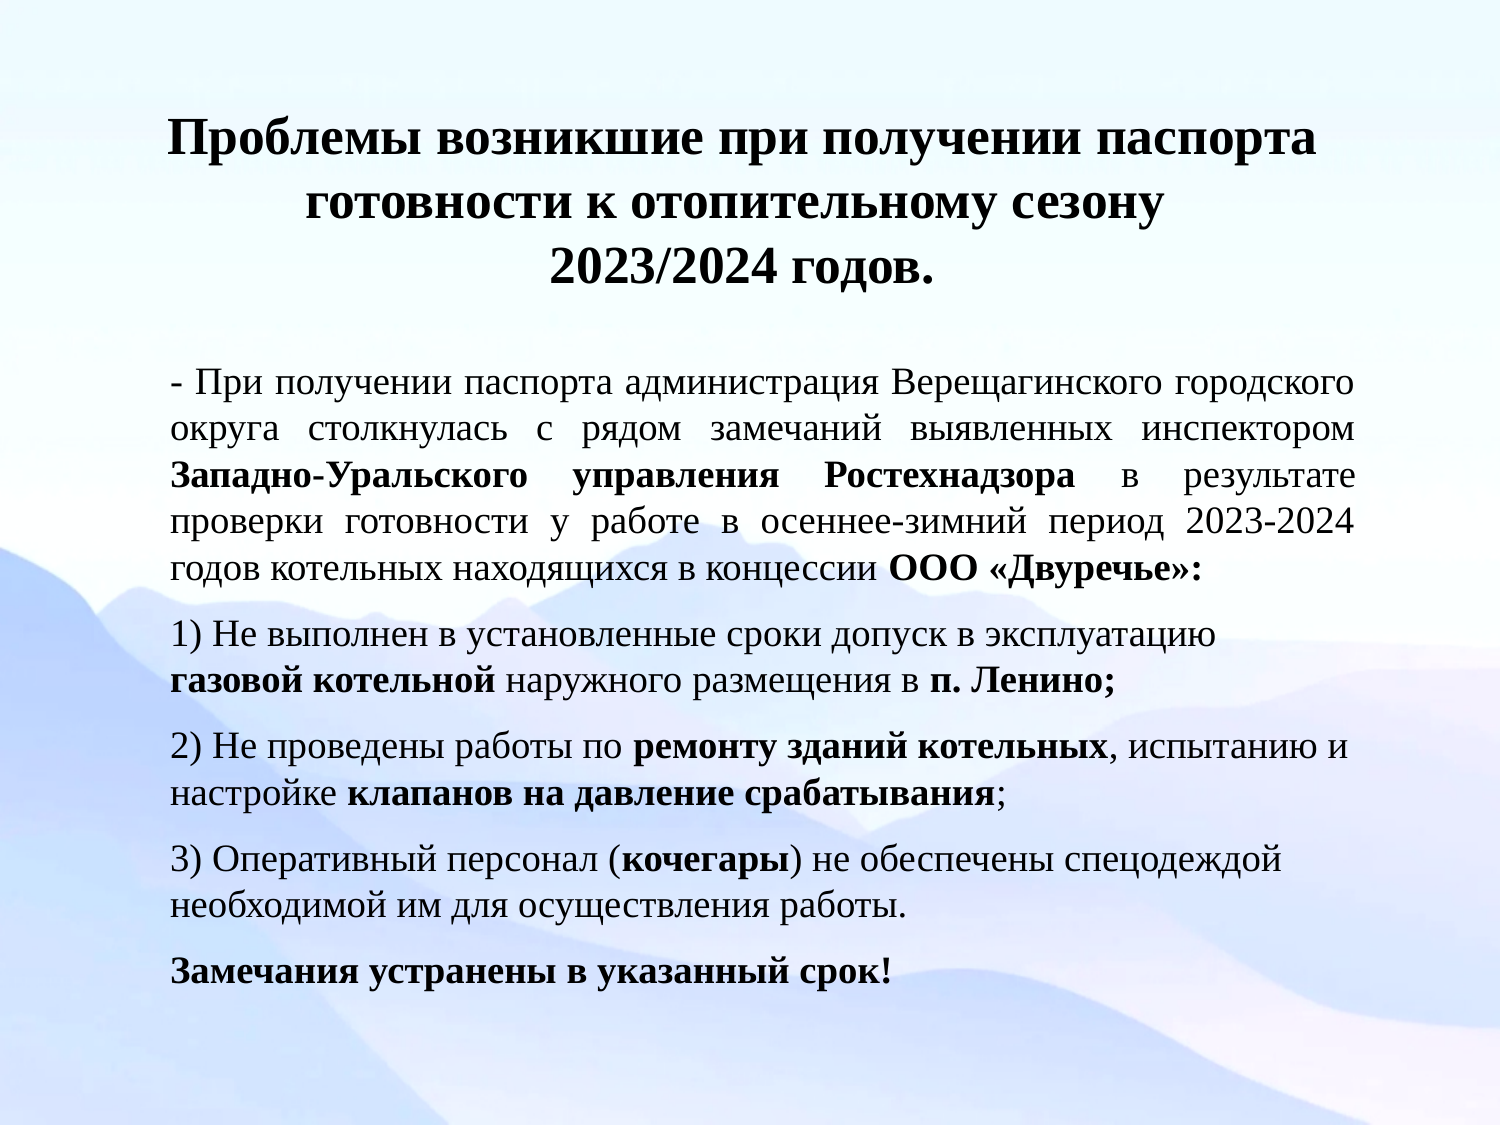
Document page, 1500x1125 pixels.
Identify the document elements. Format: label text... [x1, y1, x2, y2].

picture [0, 0, 1500, 1125]
list - При получении паспорта администрация Верещагинского городского округа столкнулась с рядом замечаний выявленных инспектором Западно-Уральского управления Ростехнадзора в результате проверки готовности у работе в осеннее-зимний период 2023-2024 годов котельных находящихся в концессии ООО «Двуречье»: 1) Не выполнен в установленные сроки допуск в эксплуатацию газовой котельной наружного размещения в п. Ленино; 2) Не проведены работы по ремонту зданий котельных, испытанию и настройке клапанов на давление срабатывания; 3) Оперативный персонал (кочегары) не обеспечены спецодеждой необходимой им для осуществления работы. Замечания устранены в указанный срок! [141, 323, 1372, 1023]
title Проблемы возникшие при получении паспорта готовности к отопительному сезону 2023/2024 годов. [127, 71, 1358, 324]
